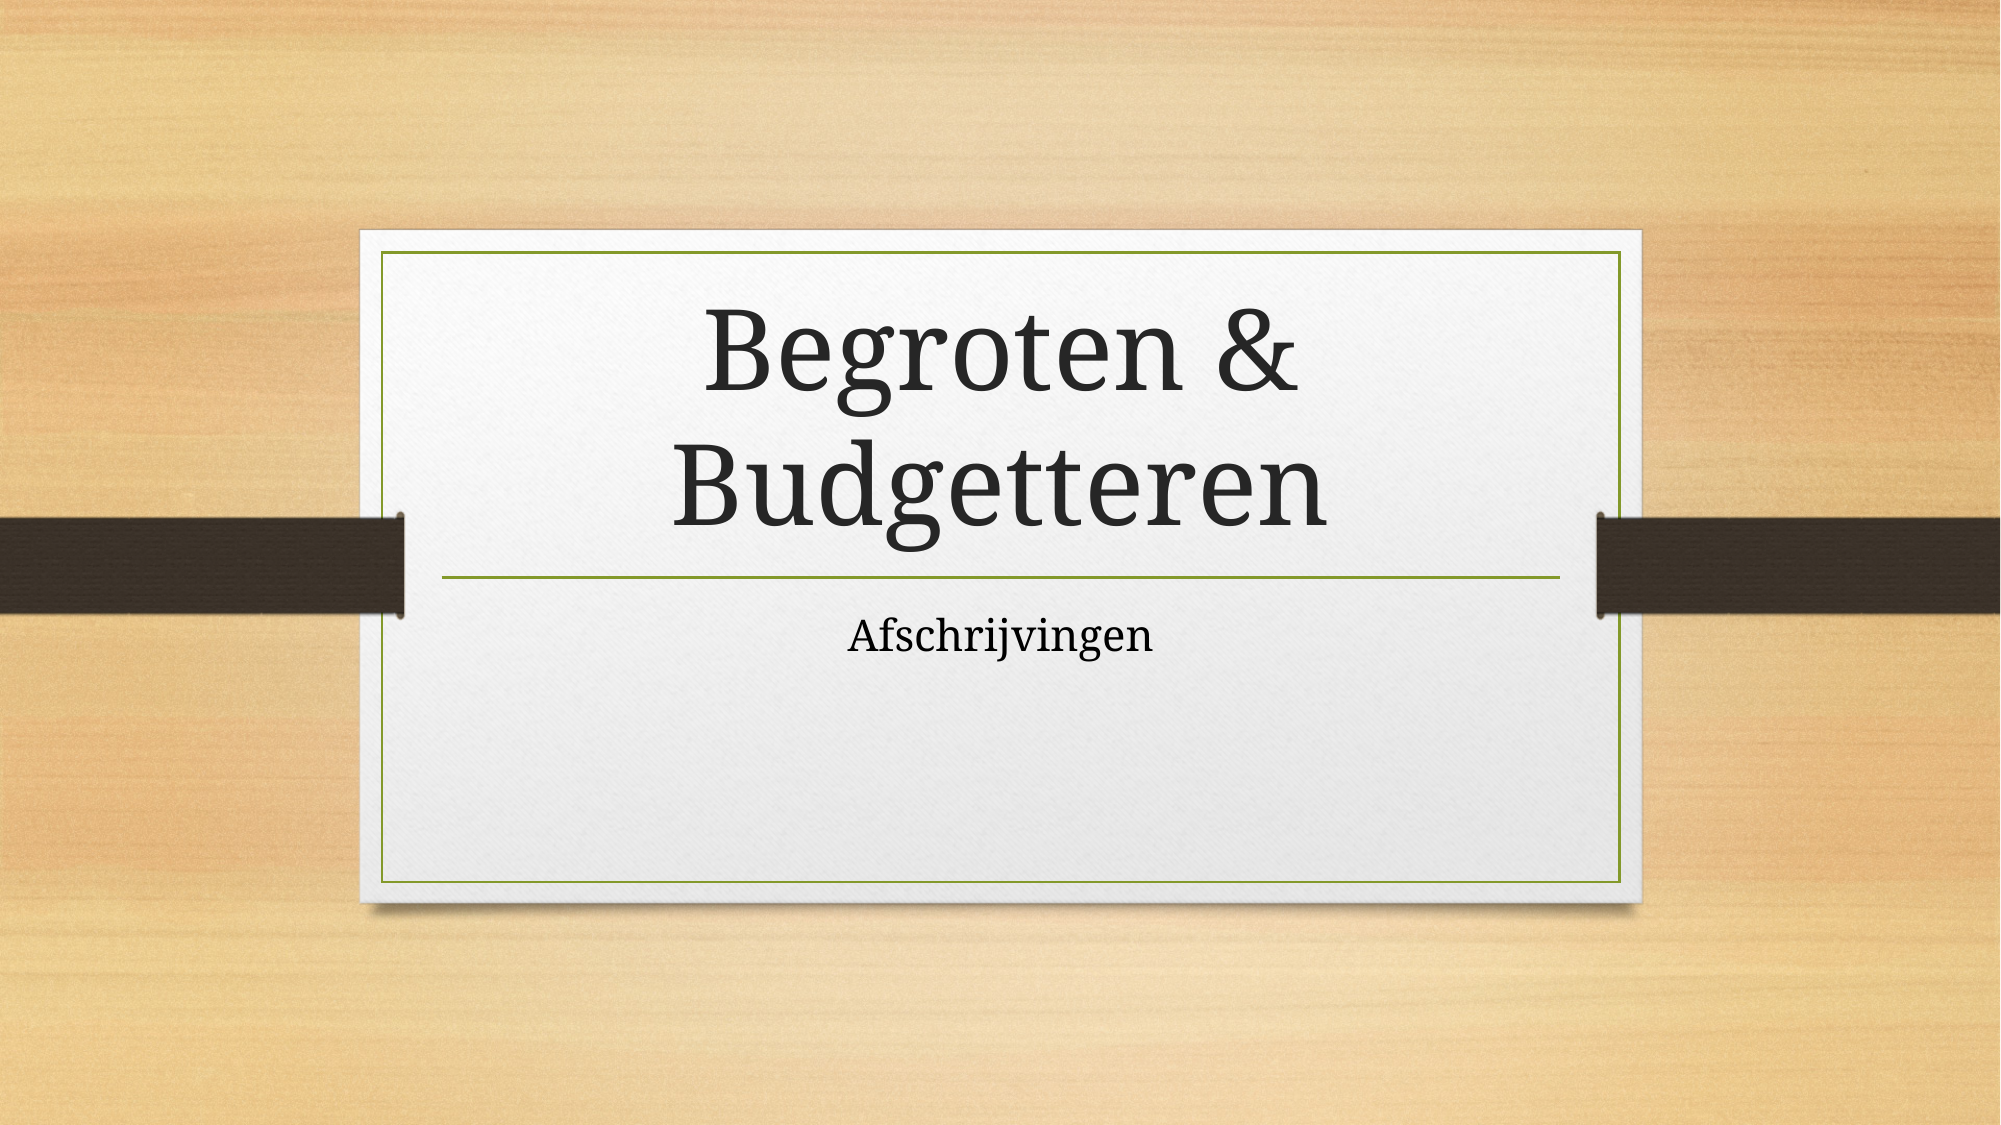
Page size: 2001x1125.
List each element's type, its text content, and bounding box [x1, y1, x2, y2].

subtitle Afschrijvingen [441, 600, 1560, 817]
title Begroten & Budgetteren [441, 306, 1560, 556]
picture [0, 0, 2001, 1125]
